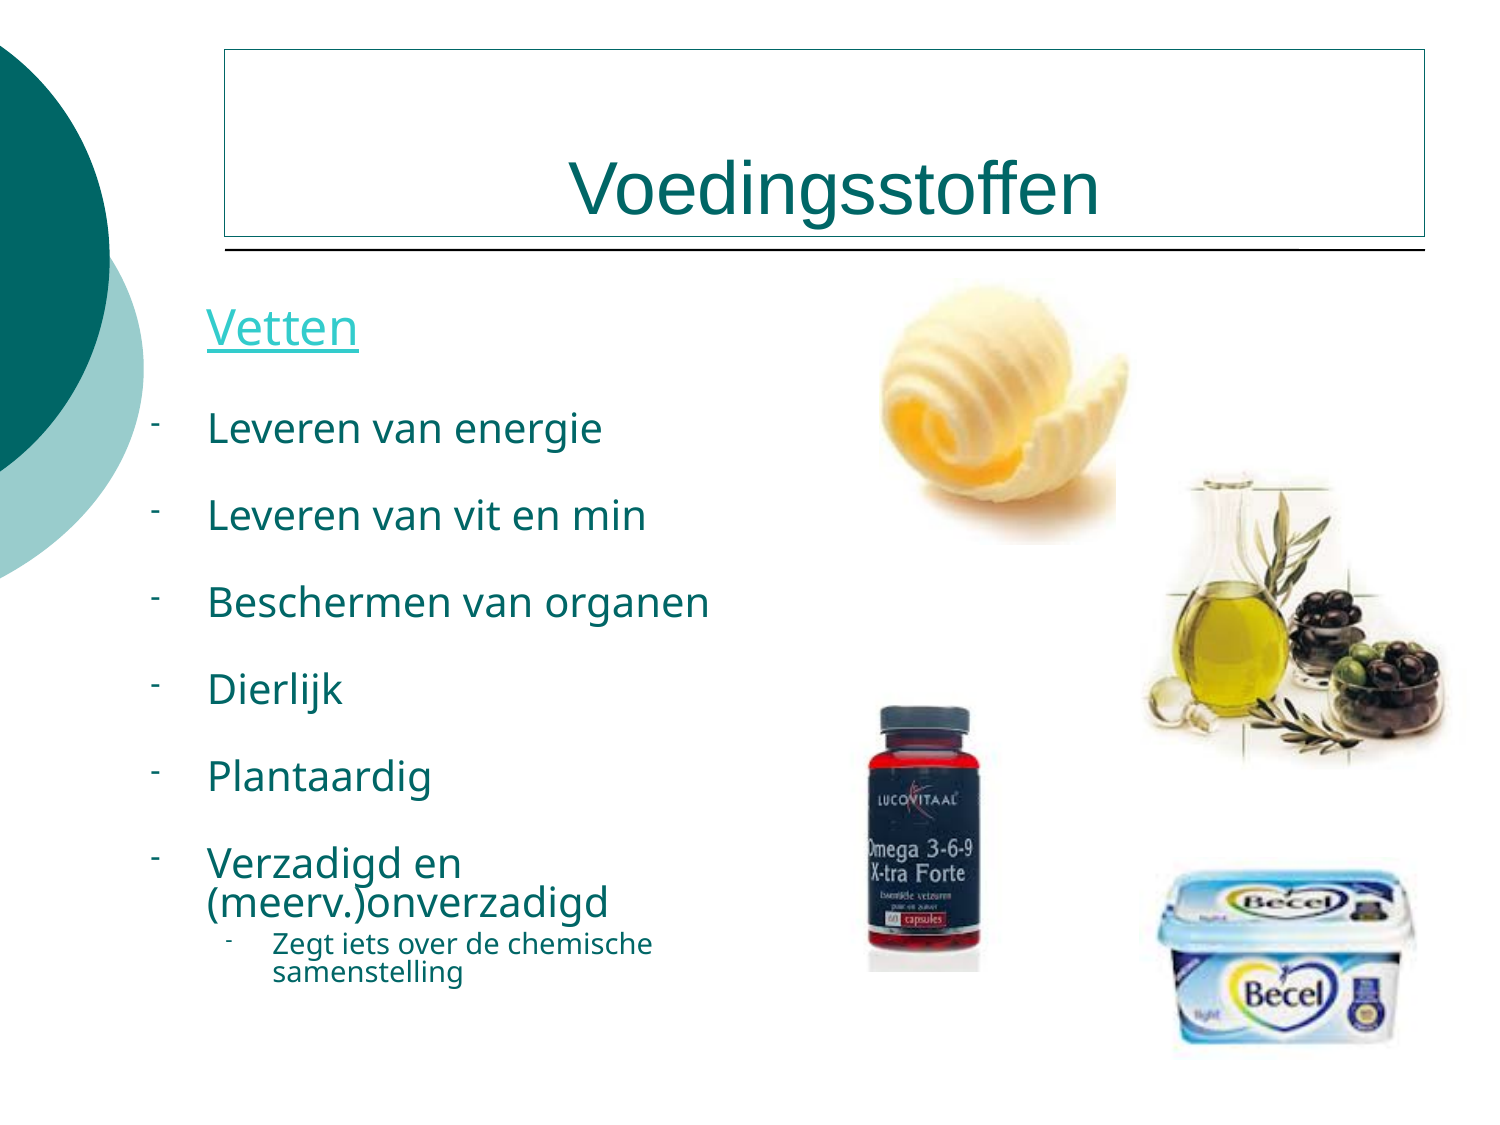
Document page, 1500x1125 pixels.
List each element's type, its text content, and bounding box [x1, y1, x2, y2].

list Vetten Leveren van energie Leveren van vit en min Beschermen van organen Dierlijk Plantaardig Verzadigd en (meerv.)onverzadigd Zegt iets over de chemische samenstelling [135, 299, 821, 1083]
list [879, 278, 1137, 545]
picture [1139, 857, 1437, 1060]
title Voedingsstoffen [224, 49, 1425, 237]
picture [726, 444, 1476, 972]
